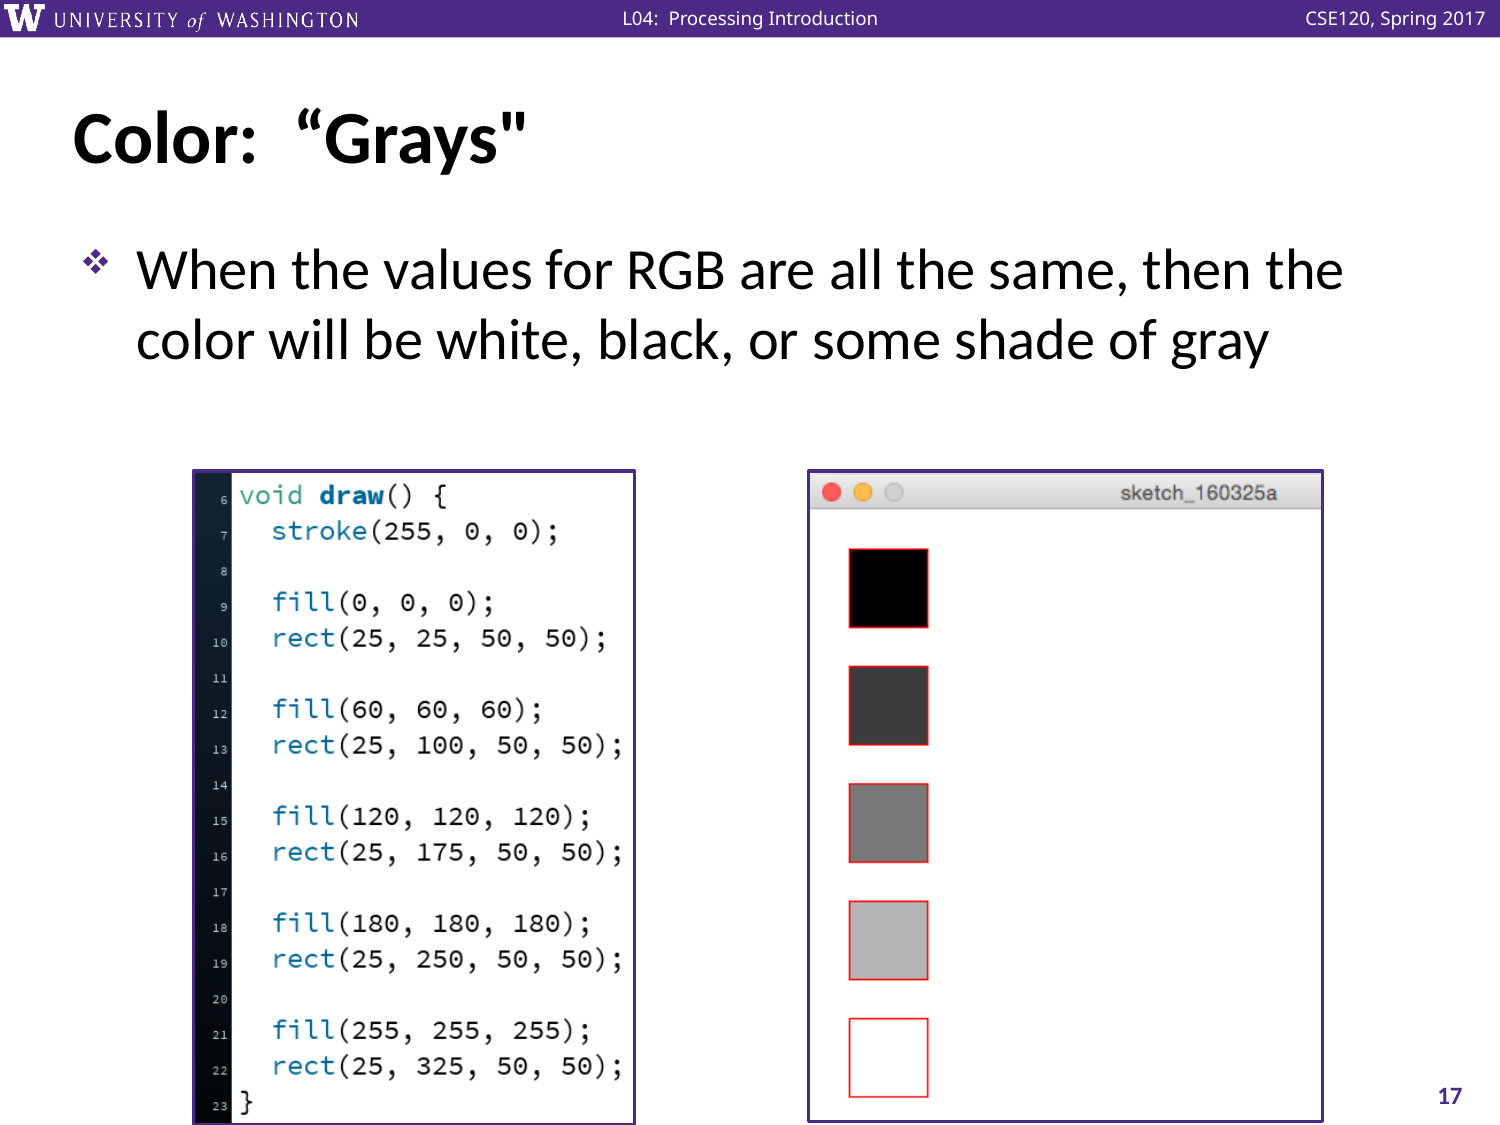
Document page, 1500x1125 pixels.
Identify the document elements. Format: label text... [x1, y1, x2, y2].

slide_number 17 [1400, 1065, 1500, 1125]
picture [809, 472, 1322, 1120]
list When the values for RGB are all the same, then the color will be white, black, or some shade of gray [64, 223, 1438, 1040]
picture [194, 472, 633, 1123]
title Color: “Grays" [58, 71, 1438, 197]
picture [4, 4, 358, 32]
